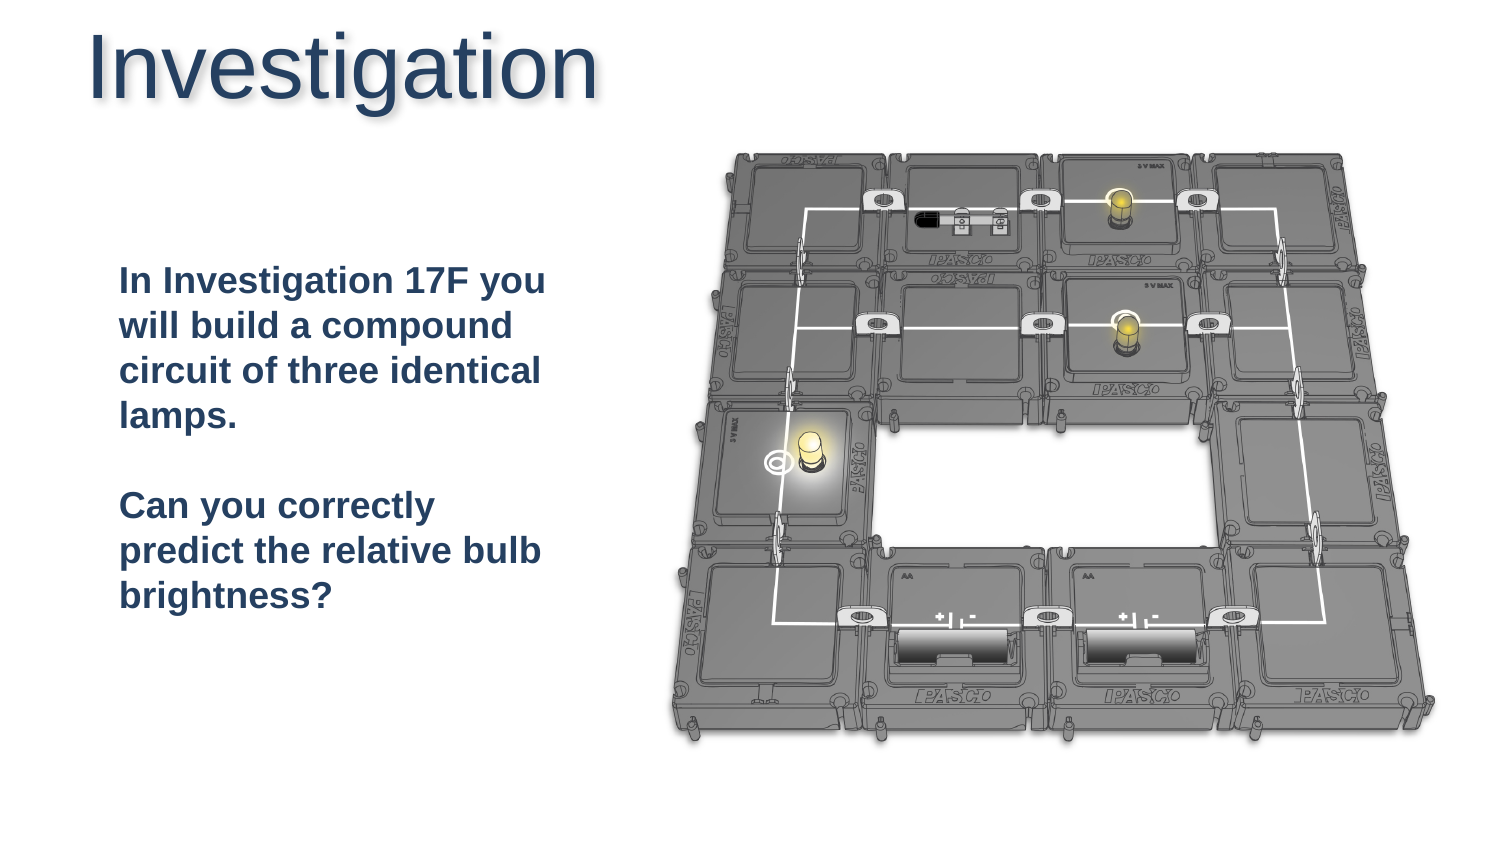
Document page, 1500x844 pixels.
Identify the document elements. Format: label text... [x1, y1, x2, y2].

picture [656, 142, 1446, 759]
text_box Investigation [70, 0, 1412, 185]
text_box In Investigation 17F you will build a compound circuit of three identical lamps. Can you correctly predict the relative bulb brightness? [104, 248, 575, 624]
